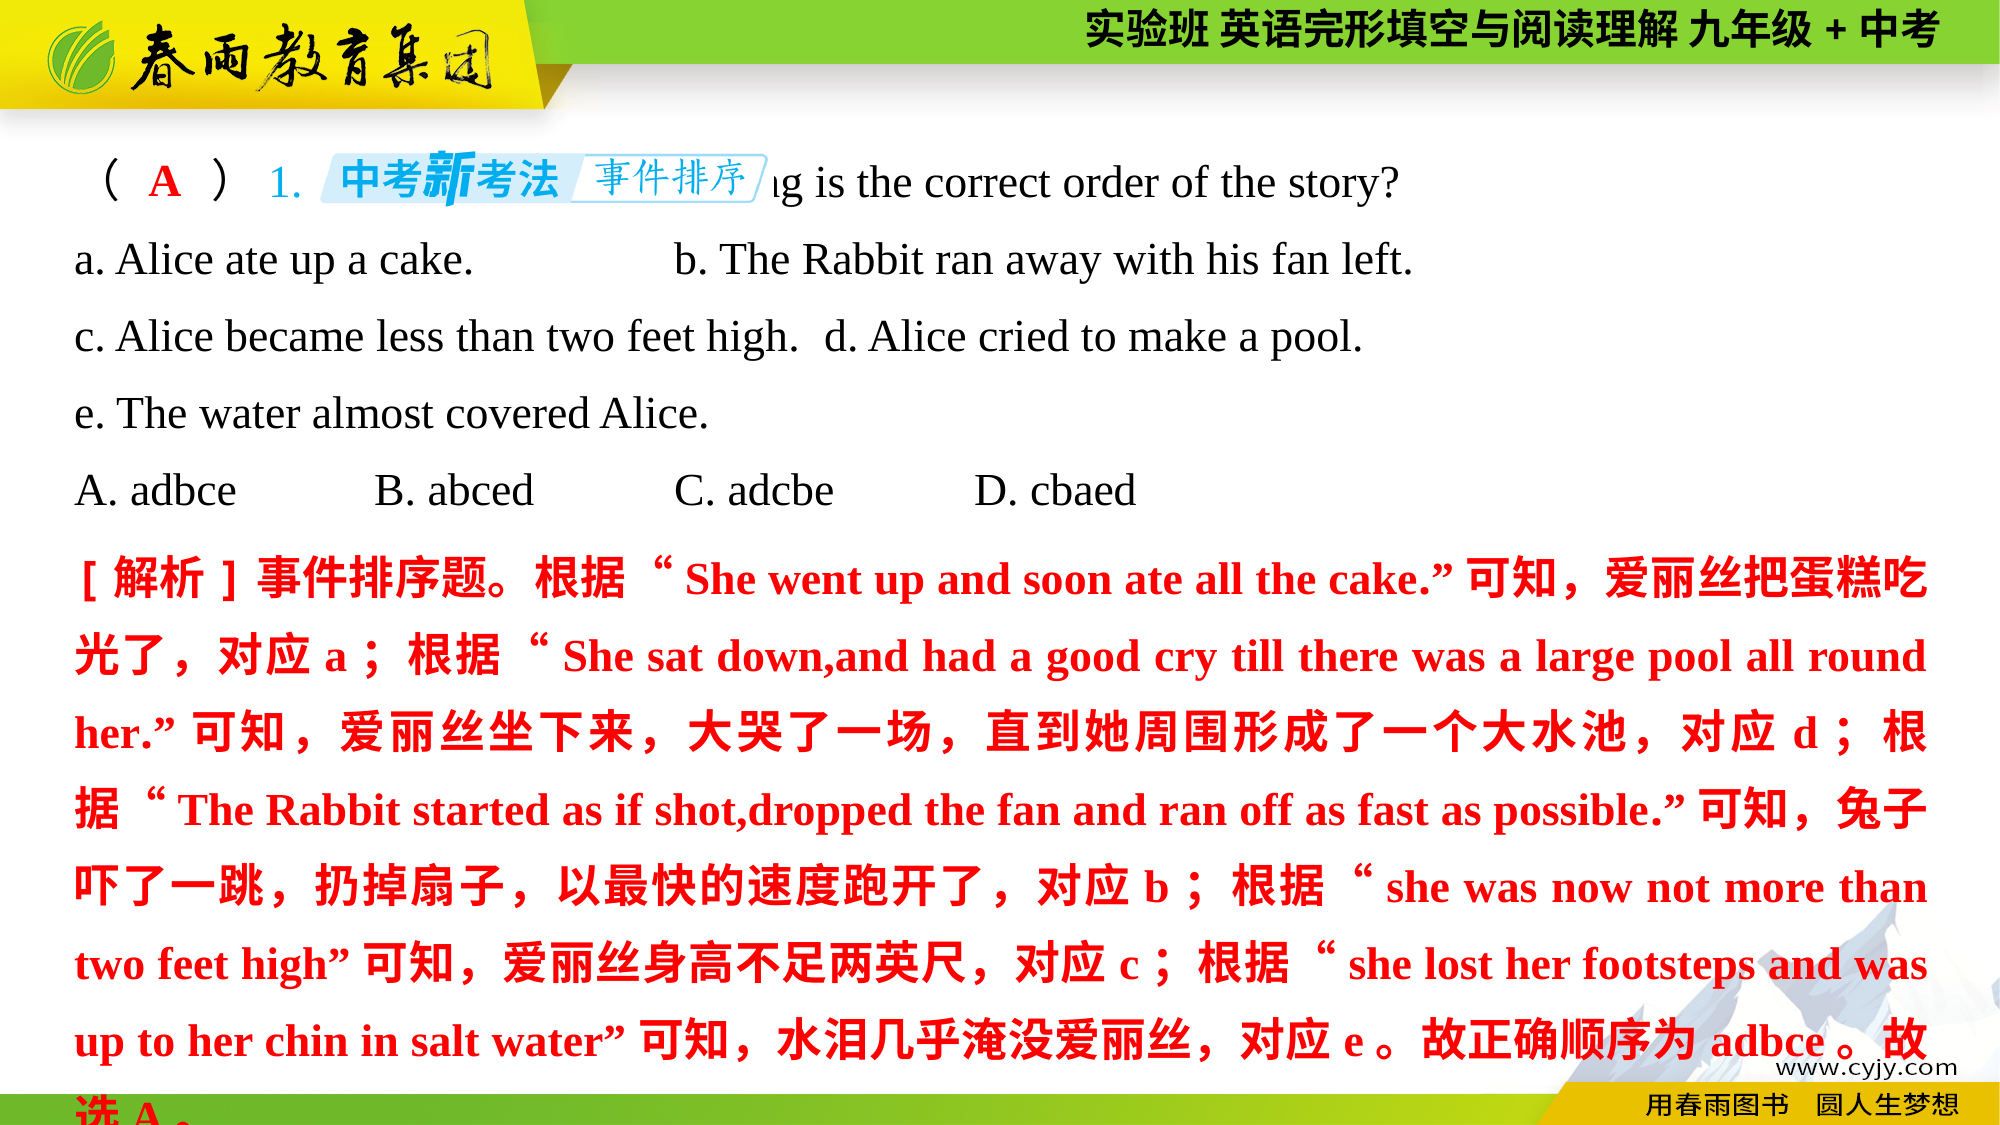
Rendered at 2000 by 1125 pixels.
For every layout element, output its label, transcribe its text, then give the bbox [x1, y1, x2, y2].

picture [0, 0, 2000, 1125]
picture [318, 142, 774, 212]
list （ ）1. Which of the following is the correct order of the story? a. Alice ate up a cake. b. The Rabbit ran away with his fan left. c. Alice became less than two feet high. d. Alice cried to make a pool. e. The water almost covered Alice. A. adbce B. abced C. adcbe D. cbaed [59, 122, 1944, 527]
text_box [解析]事件排序题。根据“She went up and soon ate all the cake.”可知，爱丽丝把蛋糕吃光了，对应a；根据“She sat down,and had a good cry till there was a large pool all round her.”可知，爱丽丝坐下来，大哭了一场，直到她周围形成了一个大水池，对应d；根据“The Rabbit started as if shot,dropped the fan and ran off as fast as possible.”可知，兔子吓了一跳，扔掉扇子，以最快的速度跑开了，对应b；根据“she was now not more than two feet high”可知，爱丽丝身高不足两英尺，对应c；根据“she lost her footsteps and was up to her chin in salt water”可知，水泪几乎淹没爱丽丝，对应e。故正确顺序为adbce。故选A。 [59, 527, 1944, 1125]
text_box A [133, 120, 197, 213]
